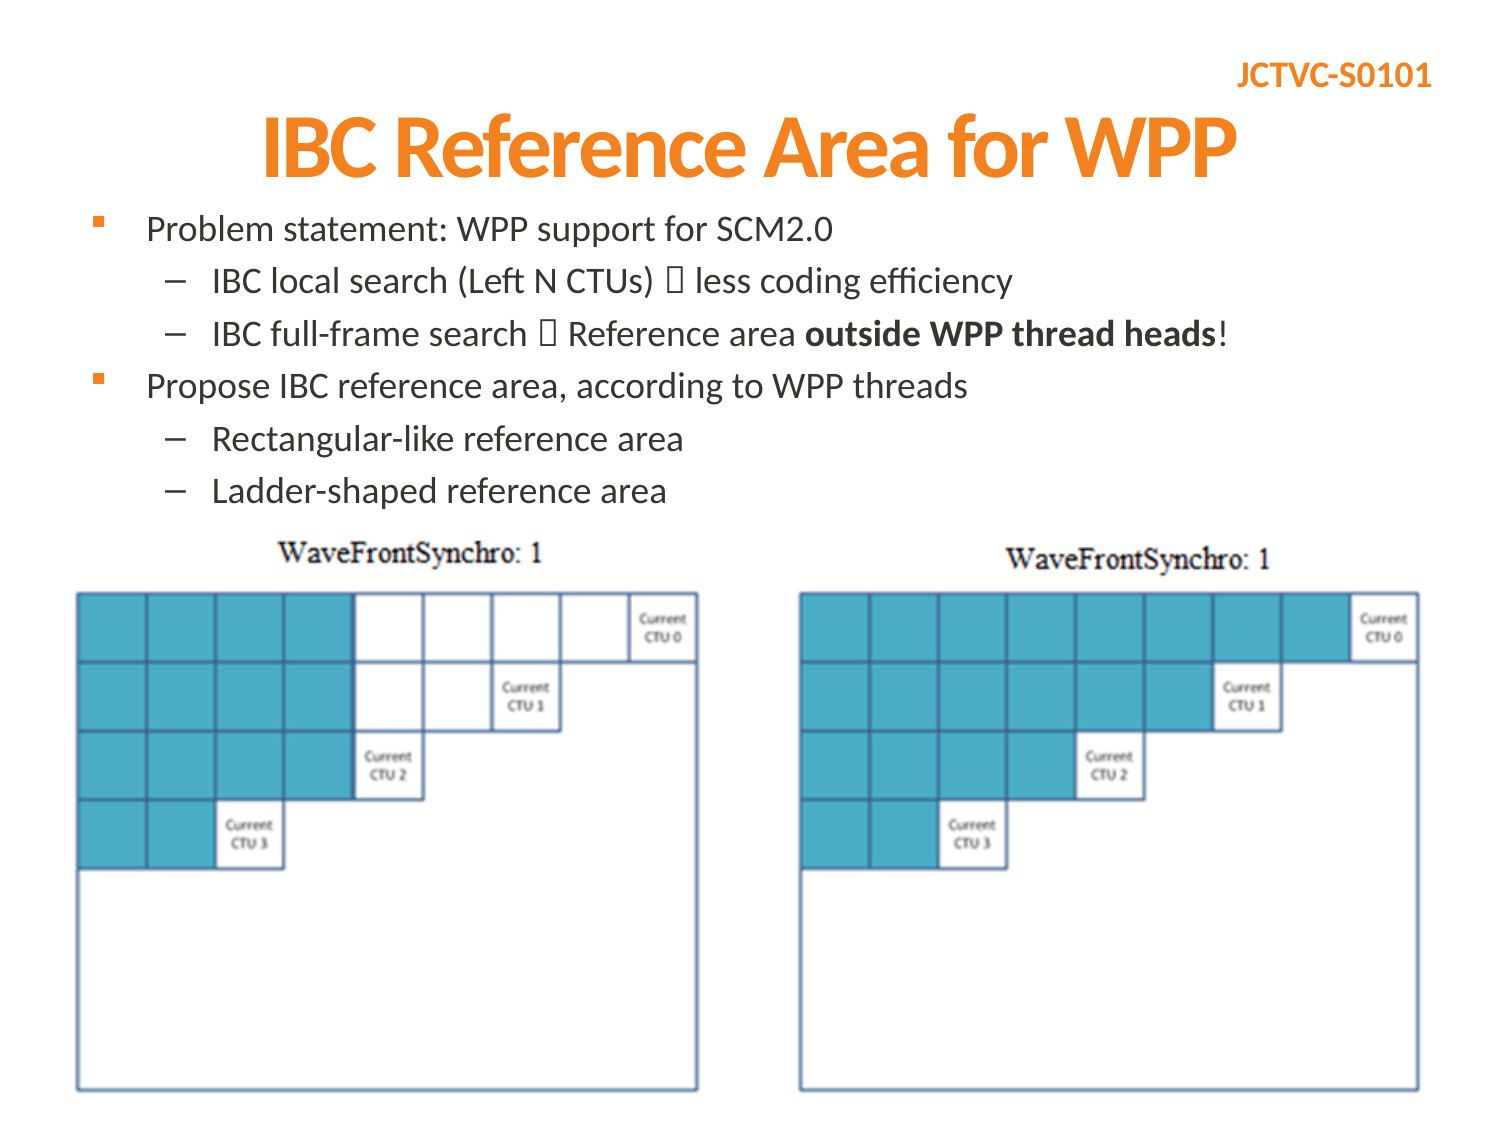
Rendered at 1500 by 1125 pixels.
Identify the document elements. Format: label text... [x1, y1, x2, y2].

picture [72, 538, 1428, 1099]
title IBC Reference Area for WPP [75, 99, 1425, 196]
list Problem statement: WPP support for SCM2.0 IBC local search (Left N CTUs)  less coding efficiency IBC full-frame search  Reference area outside WPP thread heads! Propose IBC reference area, according to WPP threads Rectangular-like reference area Ladder-shaped reference area [75, 196, 1425, 537]
